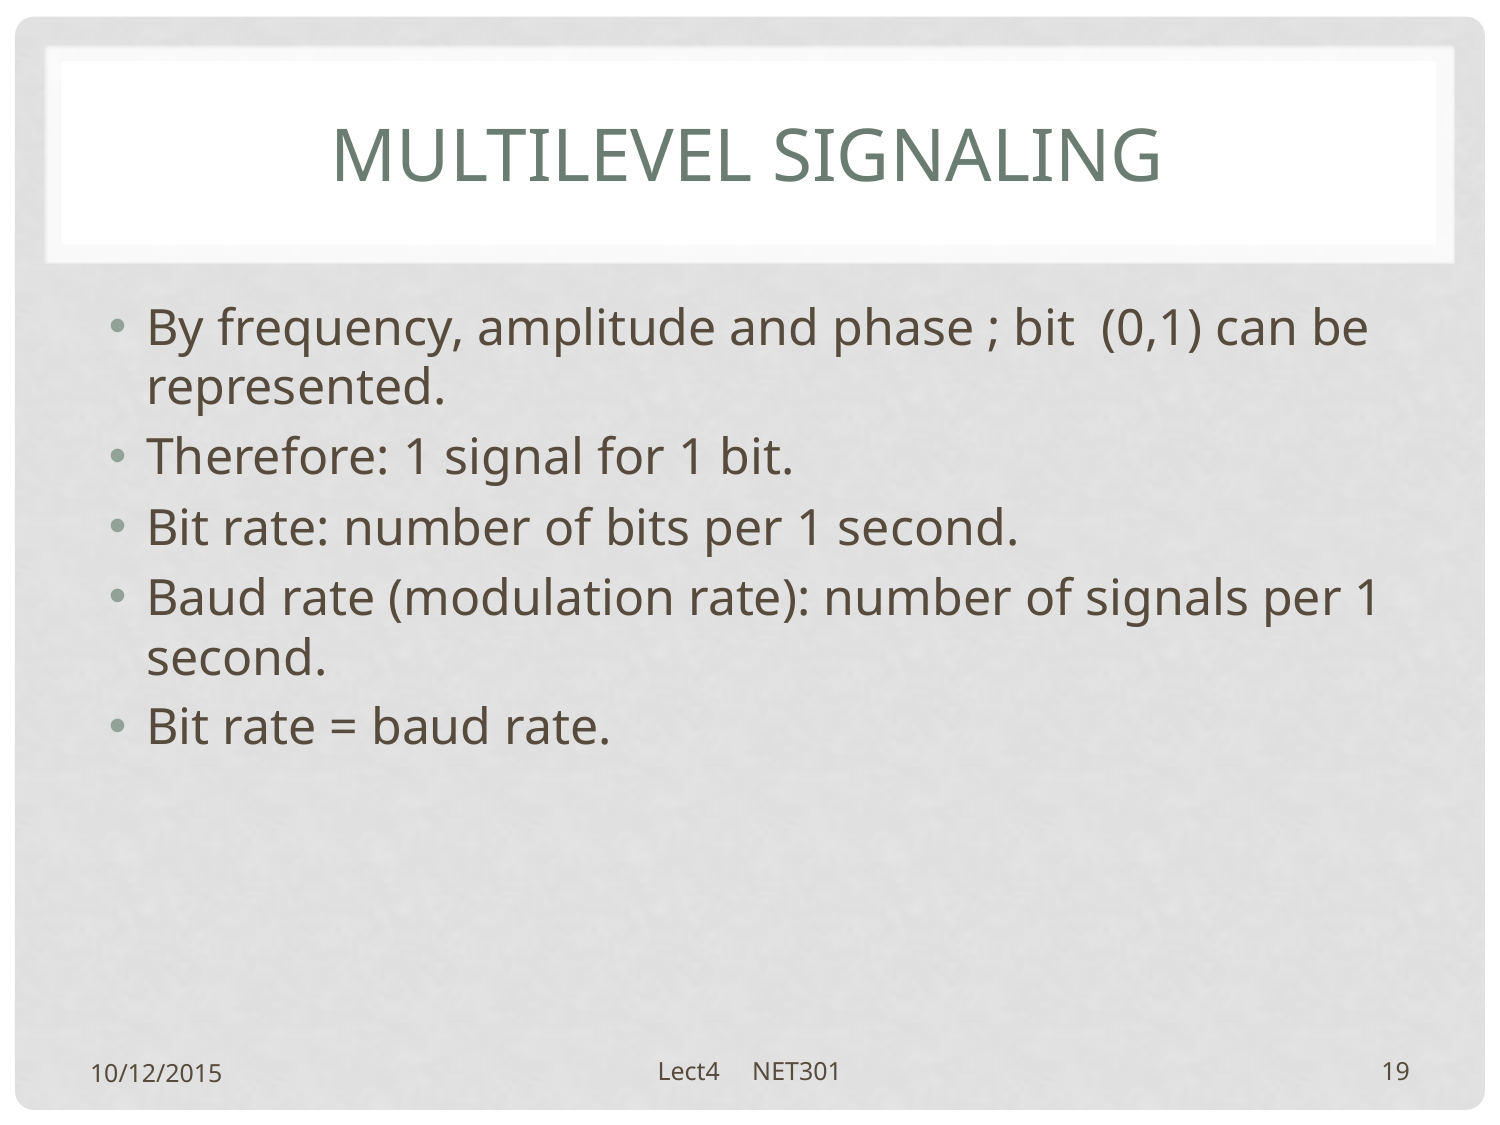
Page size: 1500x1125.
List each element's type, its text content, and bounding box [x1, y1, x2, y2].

slide_number 19 [1074, 1042, 1425, 1103]
list By frequency, amplitude and phase ; bit (0,1) can be represented. Therefore: 1 signal for 1 bit. Bit rate: number of bits per 1 second. Baud rate (modulation rate): number of signals per 1 second. Bit rate = baud rate. [75, 287, 1425, 1005]
title Multilevel signaling [69, 66, 1425, 238]
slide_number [75, 1042, 425, 1103]
footer Lect4 NET301 [512, 1042, 988, 1103]
